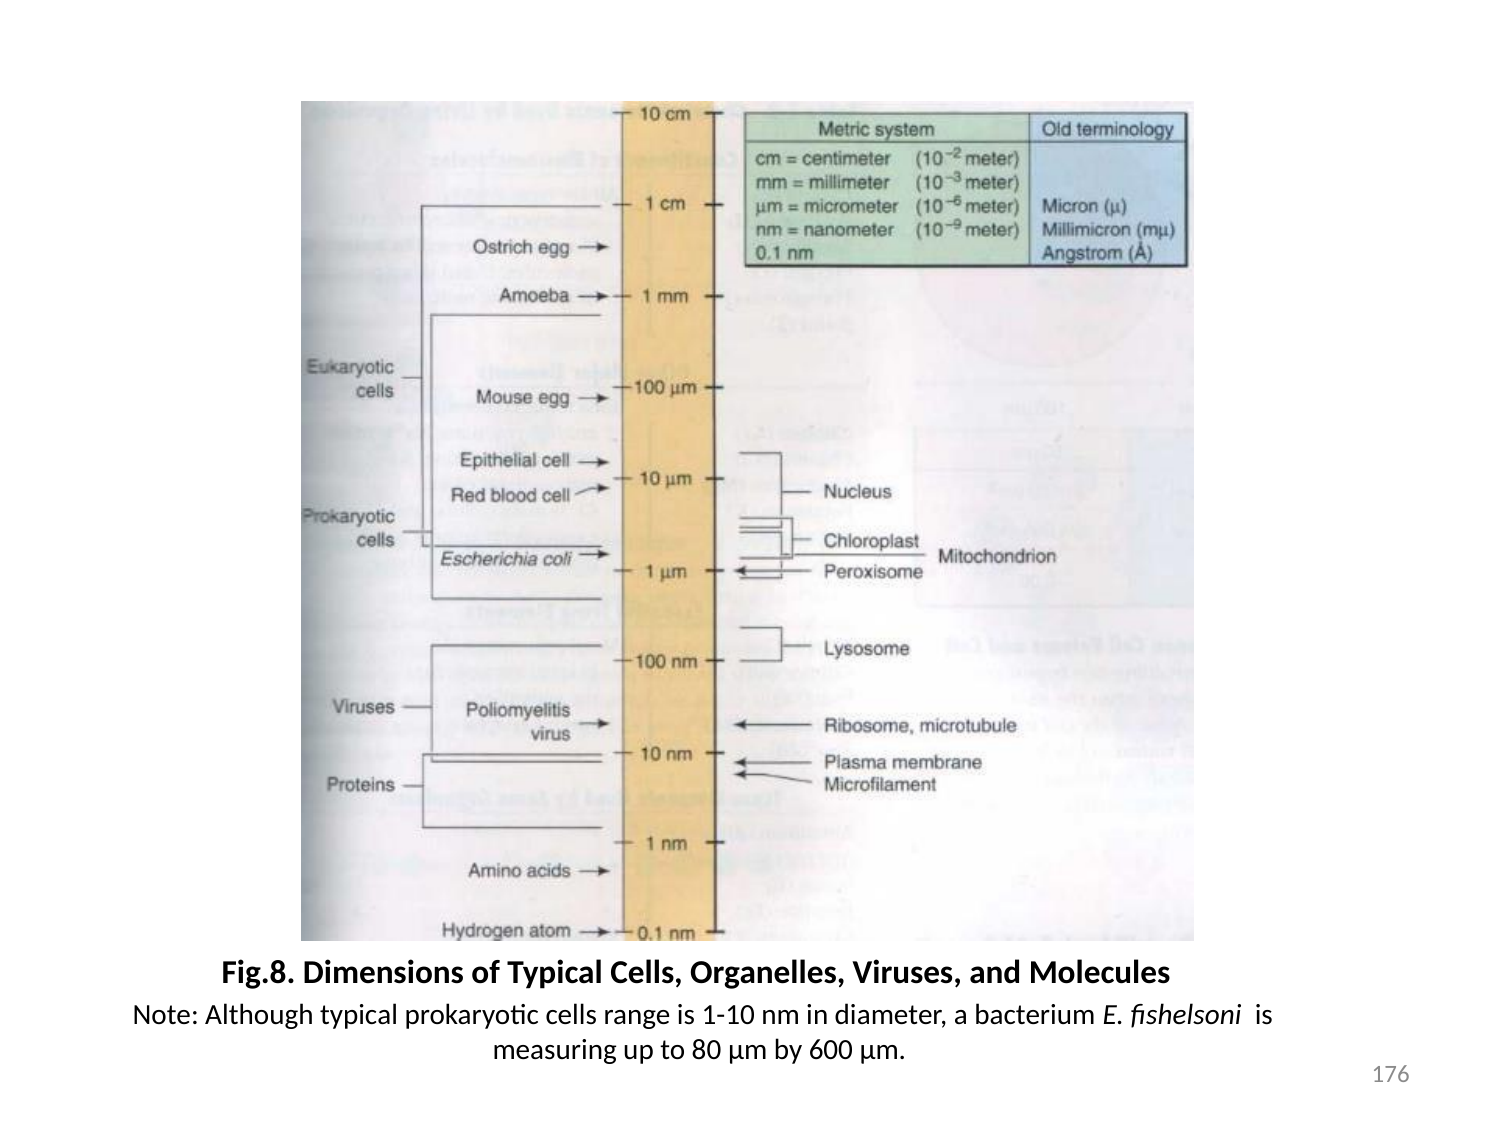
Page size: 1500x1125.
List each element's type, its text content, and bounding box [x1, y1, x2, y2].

picture [300, 101, 1195, 941]
title Fig.8. Dimensions of Typical Cells, Organelles, Viruses, and Molecules [206, 940, 1247, 987]
slide_number 176 [1074, 1042, 1425, 1103]
list Note: Although typical prokaryotic cells range is 1-10 nm in diameter, a bacterium E. fishelsoni is measuring up to 80 μm by 600 μm. [112, 987, 1294, 1083]
